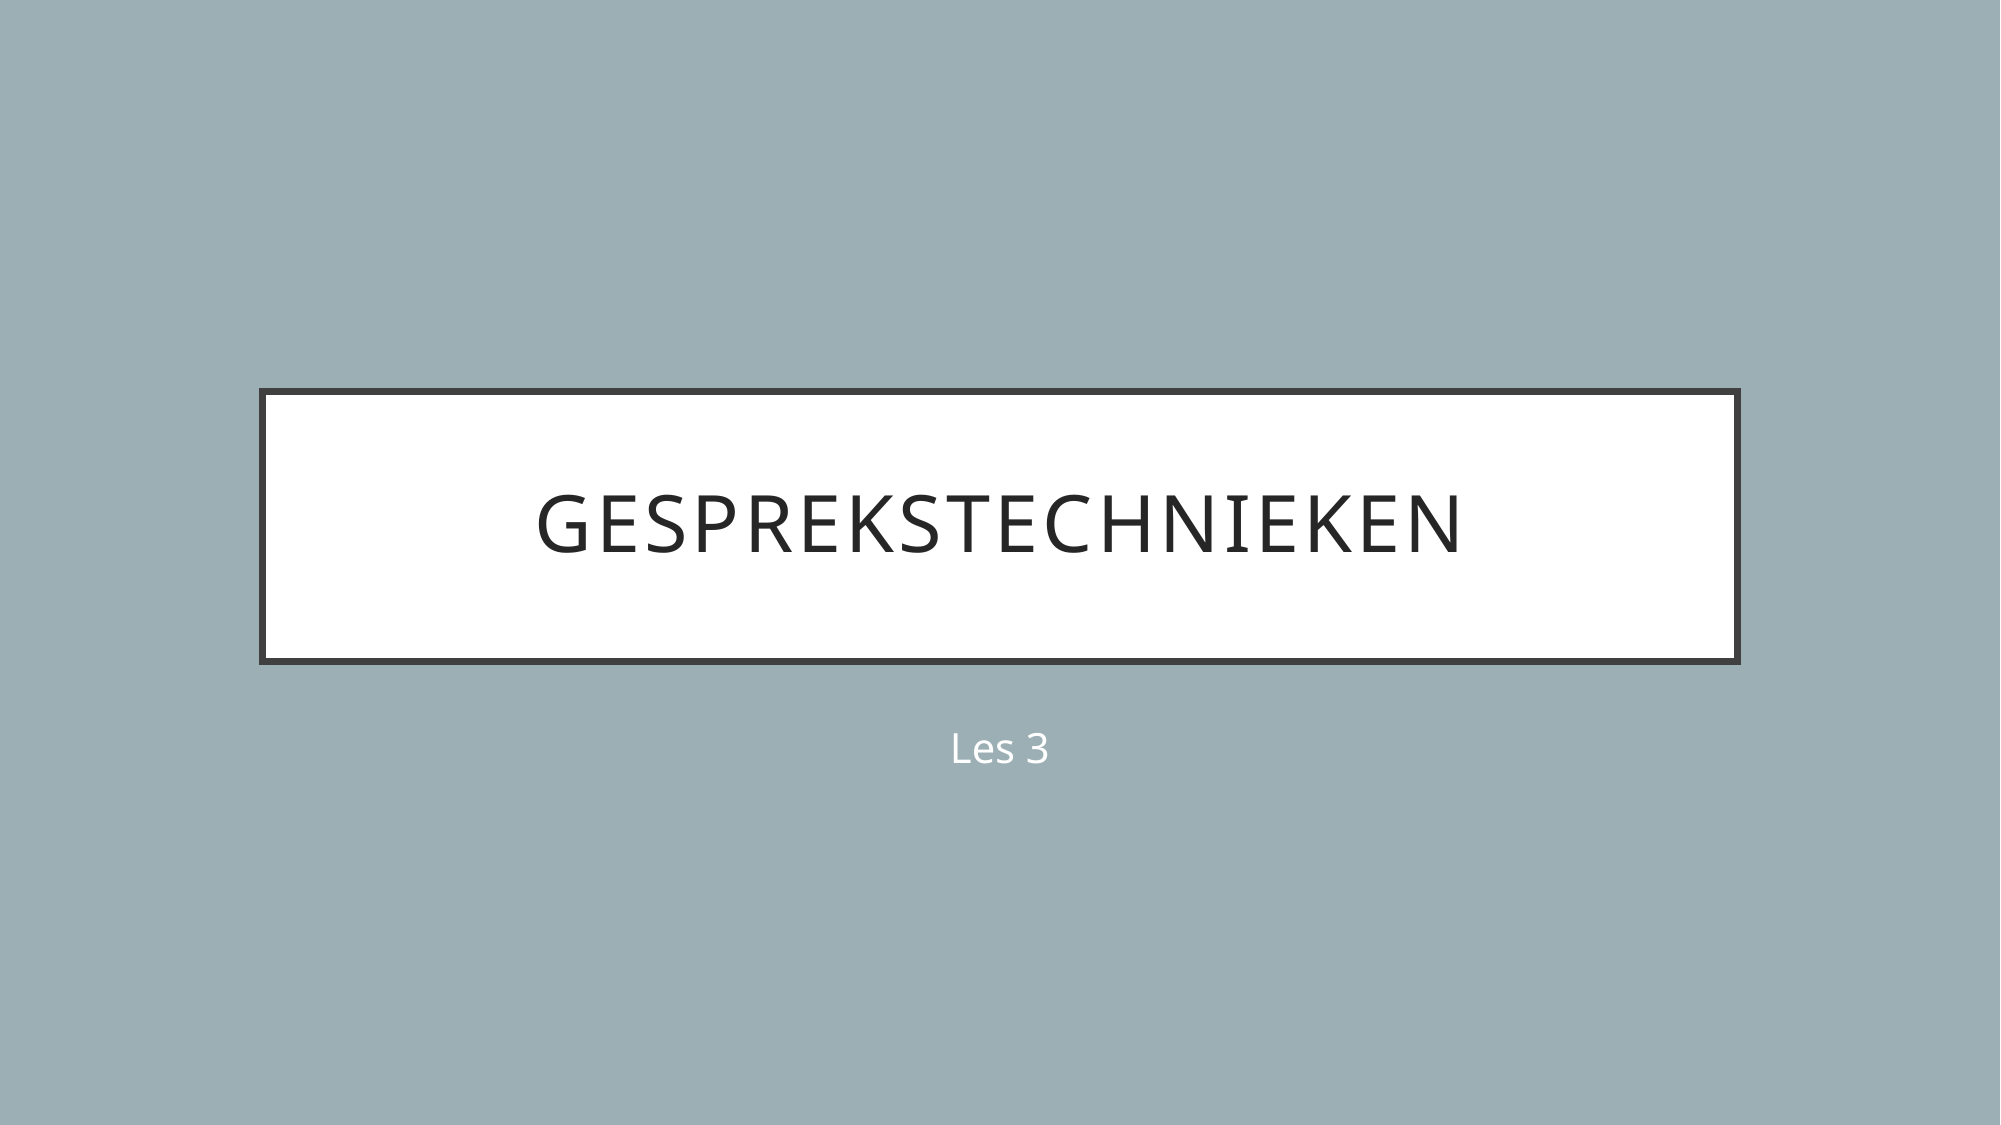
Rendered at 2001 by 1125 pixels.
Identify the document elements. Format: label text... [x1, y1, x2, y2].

title gesprekstechnieken [259, 388, 1741, 665]
subtitle Les 3 [442, 713, 1558, 918]
